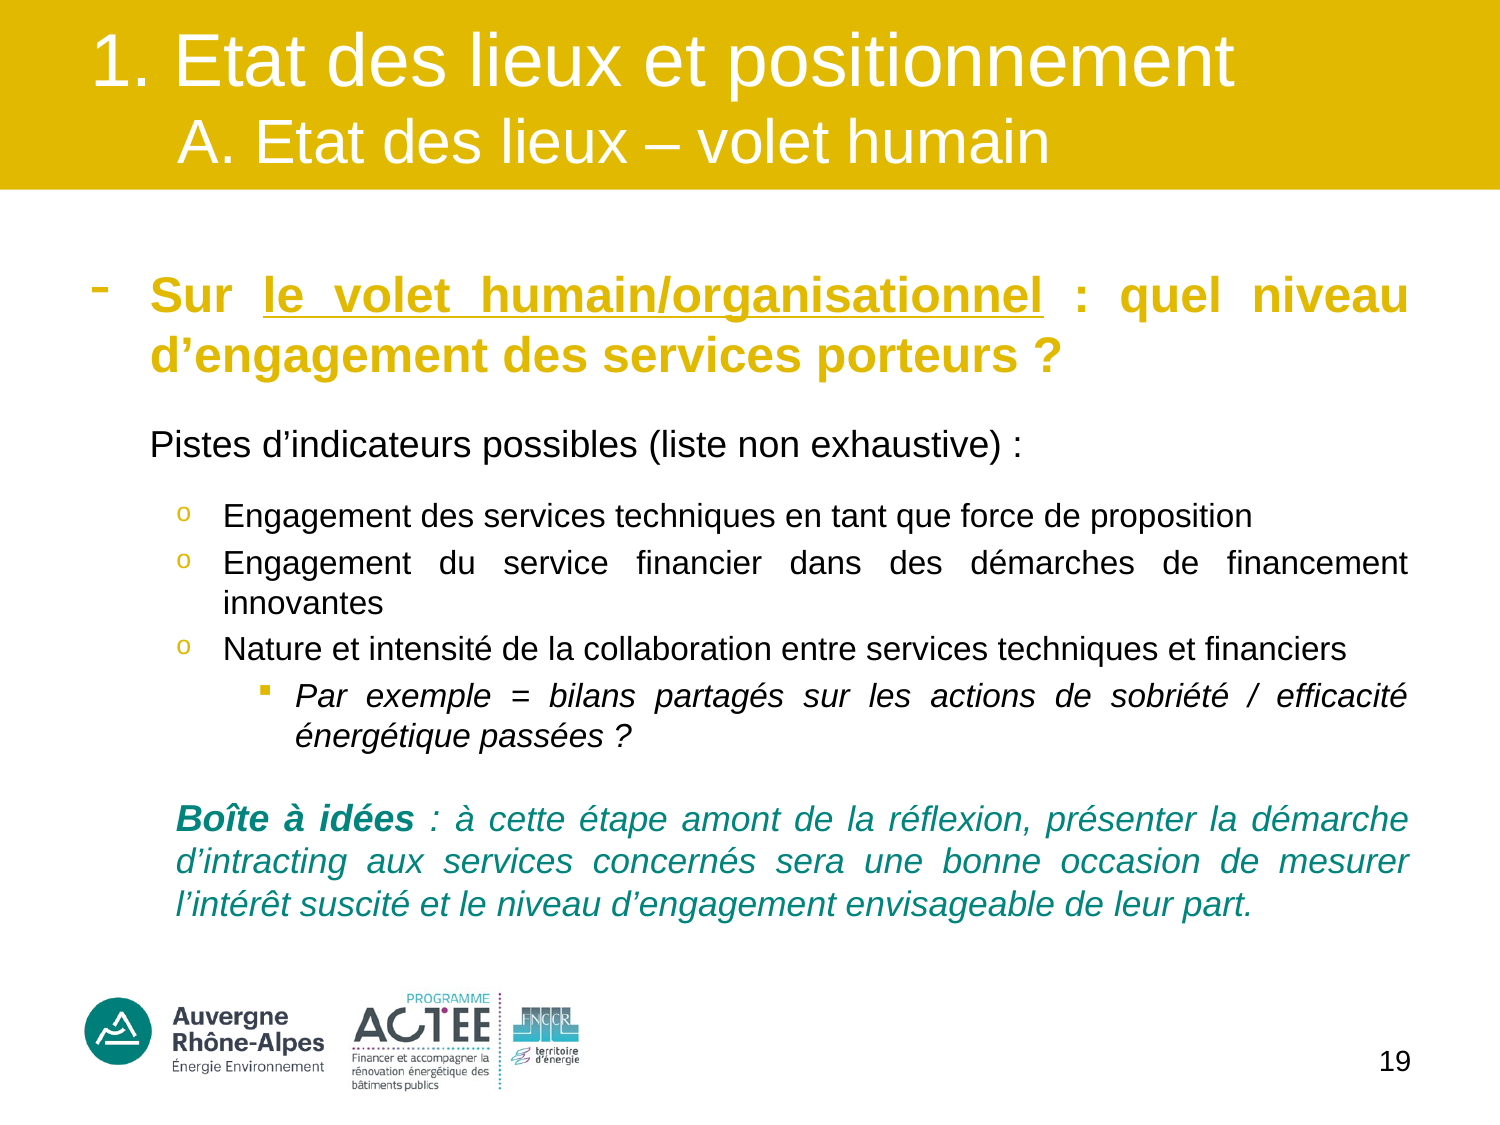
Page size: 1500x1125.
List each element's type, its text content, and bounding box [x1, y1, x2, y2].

picture [76, 987, 337, 1085]
title 1. Etat des lieux et positionnement A. Etat des lieux – volet humain [74, 0, 1426, 188]
picture [348, 987, 586, 1094]
list Sur le volet humain/organisationnel : quel niveau d’engagement des services porteurs ? Pistes d’indicateurs possibles (liste non exhaustive) : Engagement des services techniques en tant que force de proposition Engagement du service financier dans des démarches de financement innovantes Nature et intensité de la collaboration entre services techniques et financiers Par exemple = bilans partagés sur les actions de sobriété / efficacité énergétique passées ? Boîte à idées : à cette étape amont de la réflexion, présenter la démarche d’intracting aux services concernés sera une bonne occasion de mesurer l’intérêt suscité et le niveau d’engagement envisageable de leur part. [74, 255, 1426, 977]
